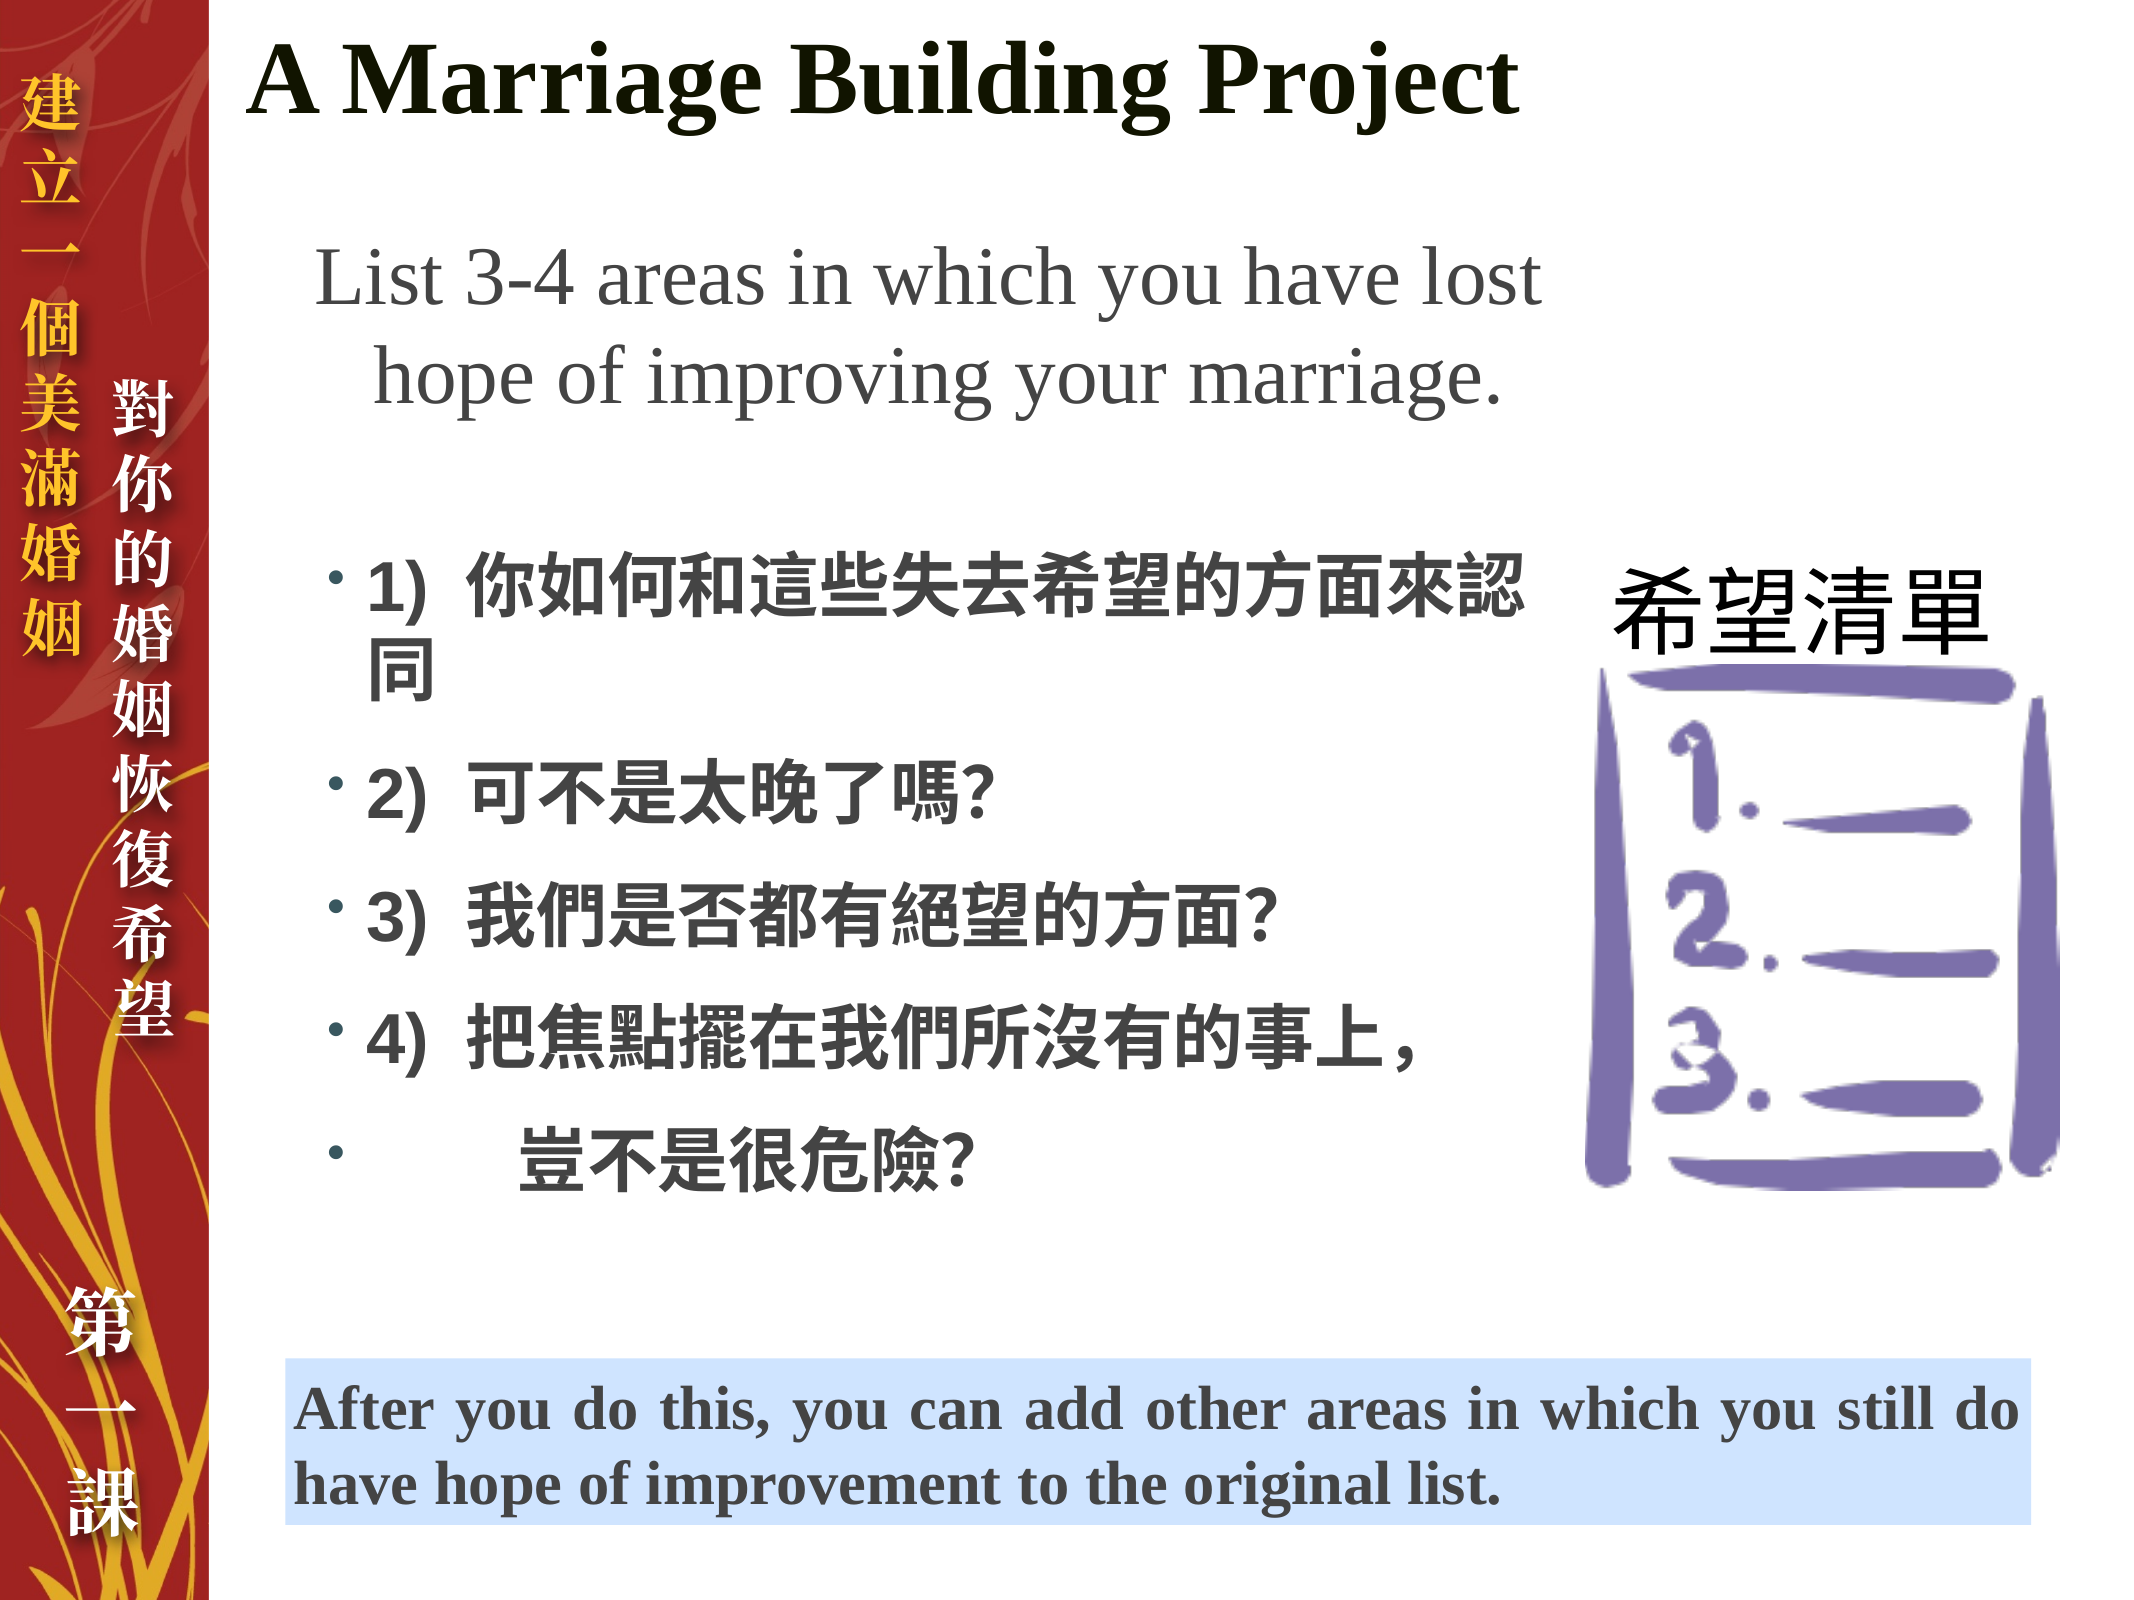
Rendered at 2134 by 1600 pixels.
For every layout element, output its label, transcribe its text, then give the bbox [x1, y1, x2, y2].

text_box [1584, 543, 2061, 1192]
picture [0, 0, 208, 1600]
text_box After you do this, you can add other areas in which you still do have hope of improvement to the original list. [285, 1358, 2032, 1525]
text_box List 3-4 areas in which you have lost hope of improving your marriage. [235, 212, 1644, 429]
title A Marriage Building Project [245, 0, 1807, 182]
list 1) 你如何和這些失去希望的方面來認同 2) 可不是太晚了嗎？ 3) 我們是否都有絕望的方面？ 4) 把焦點擺在我們所沒有的事上， 豈不是很危險？ [318, 533, 1593, 1308]
